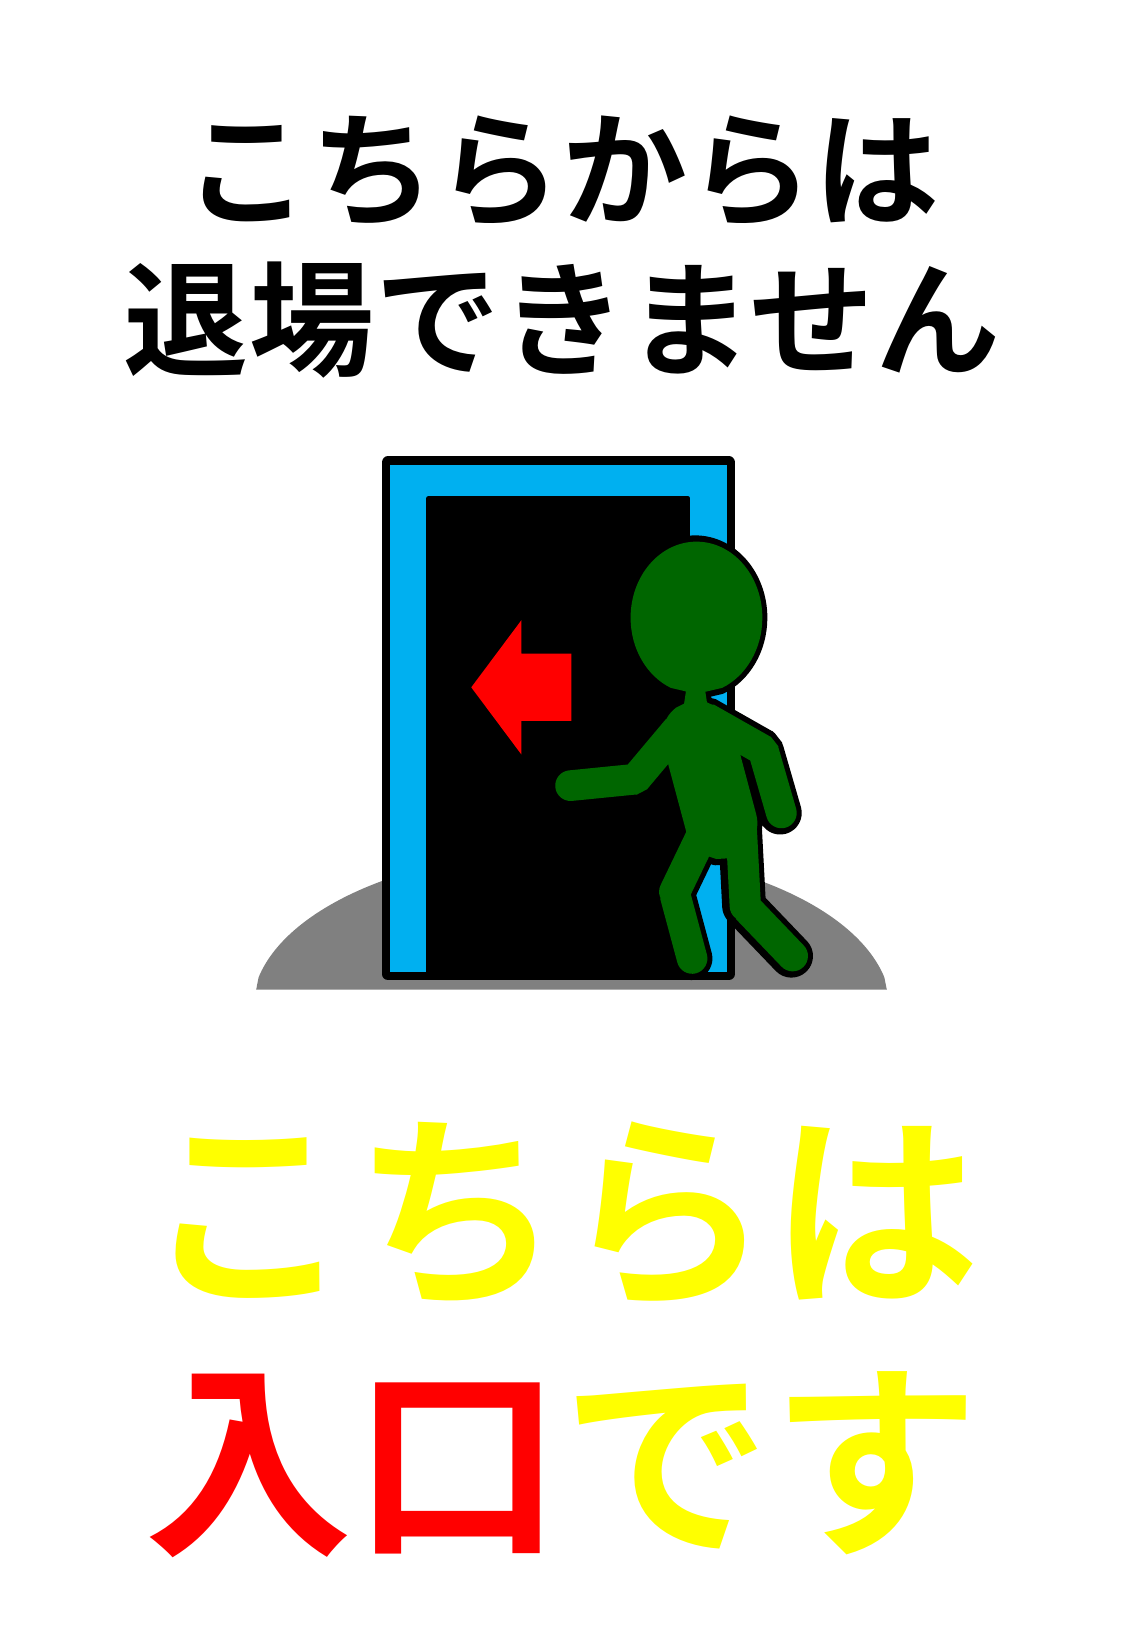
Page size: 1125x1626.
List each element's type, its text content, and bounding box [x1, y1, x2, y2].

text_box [255, 462, 888, 990]
text_box こちらは 入口です [0, 1073, 1125, 1589]
text_box こちらからは 退場できません [0, 84, 1125, 399]
